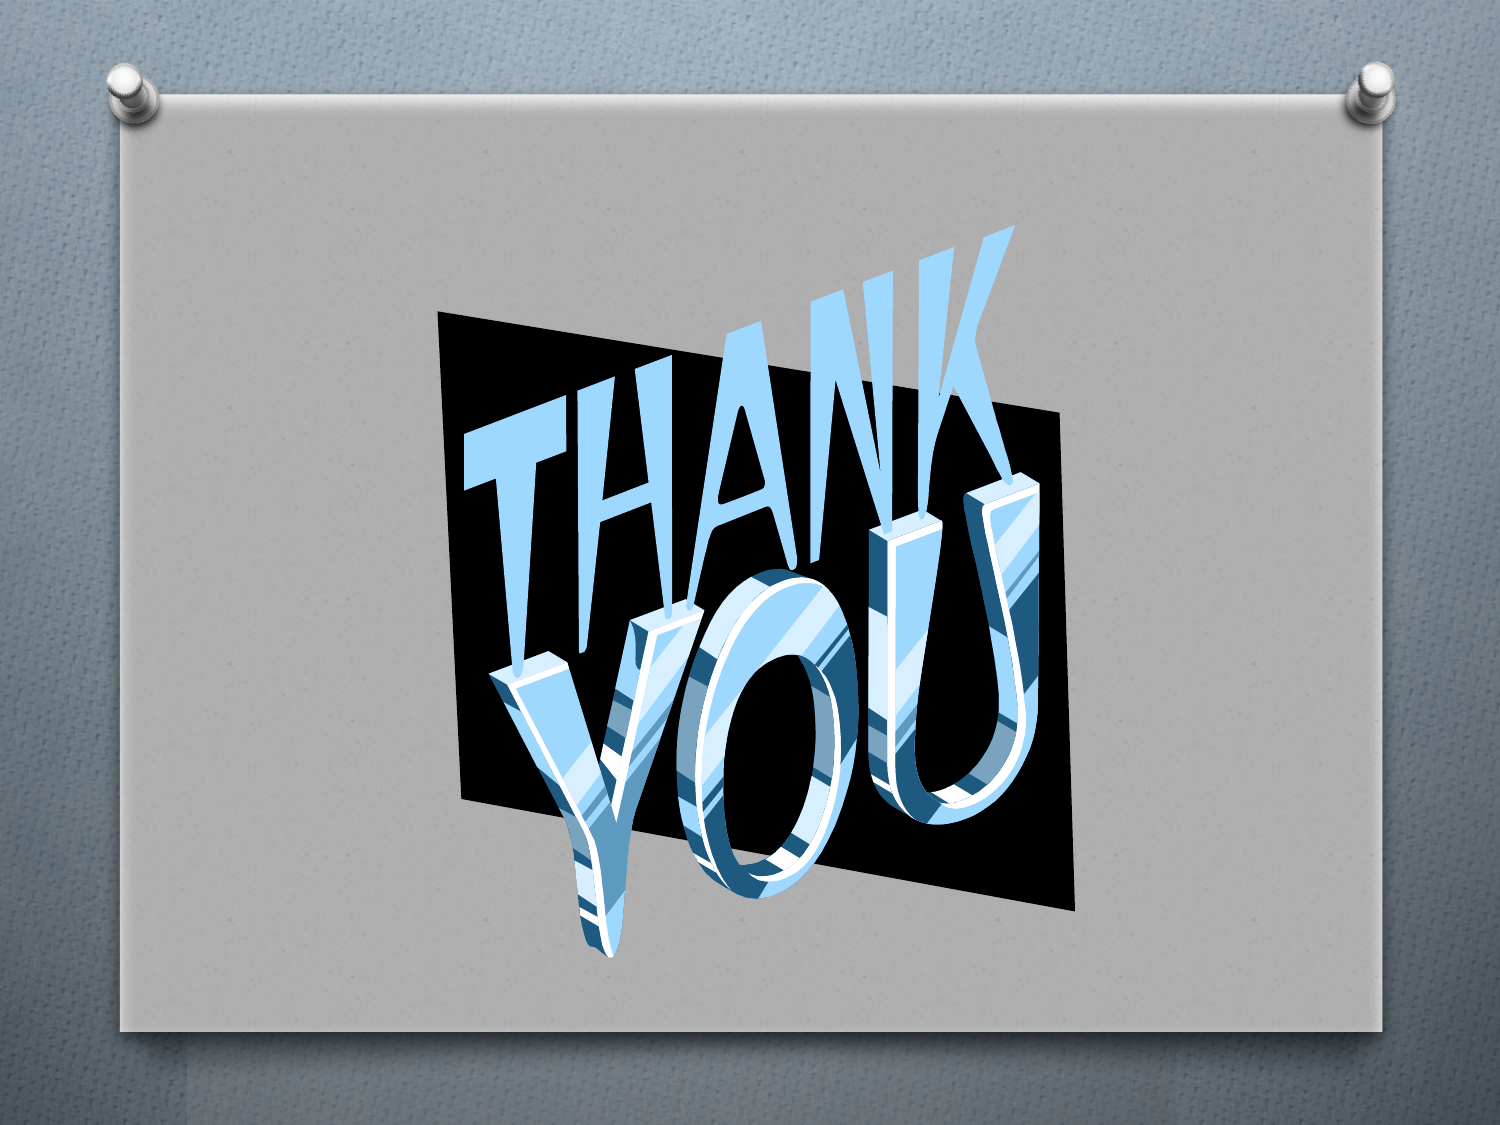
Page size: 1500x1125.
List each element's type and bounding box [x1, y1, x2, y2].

picture [1317, 35, 1439, 156]
list [437, 224, 1076, 961]
picture [75, 29, 198, 153]
